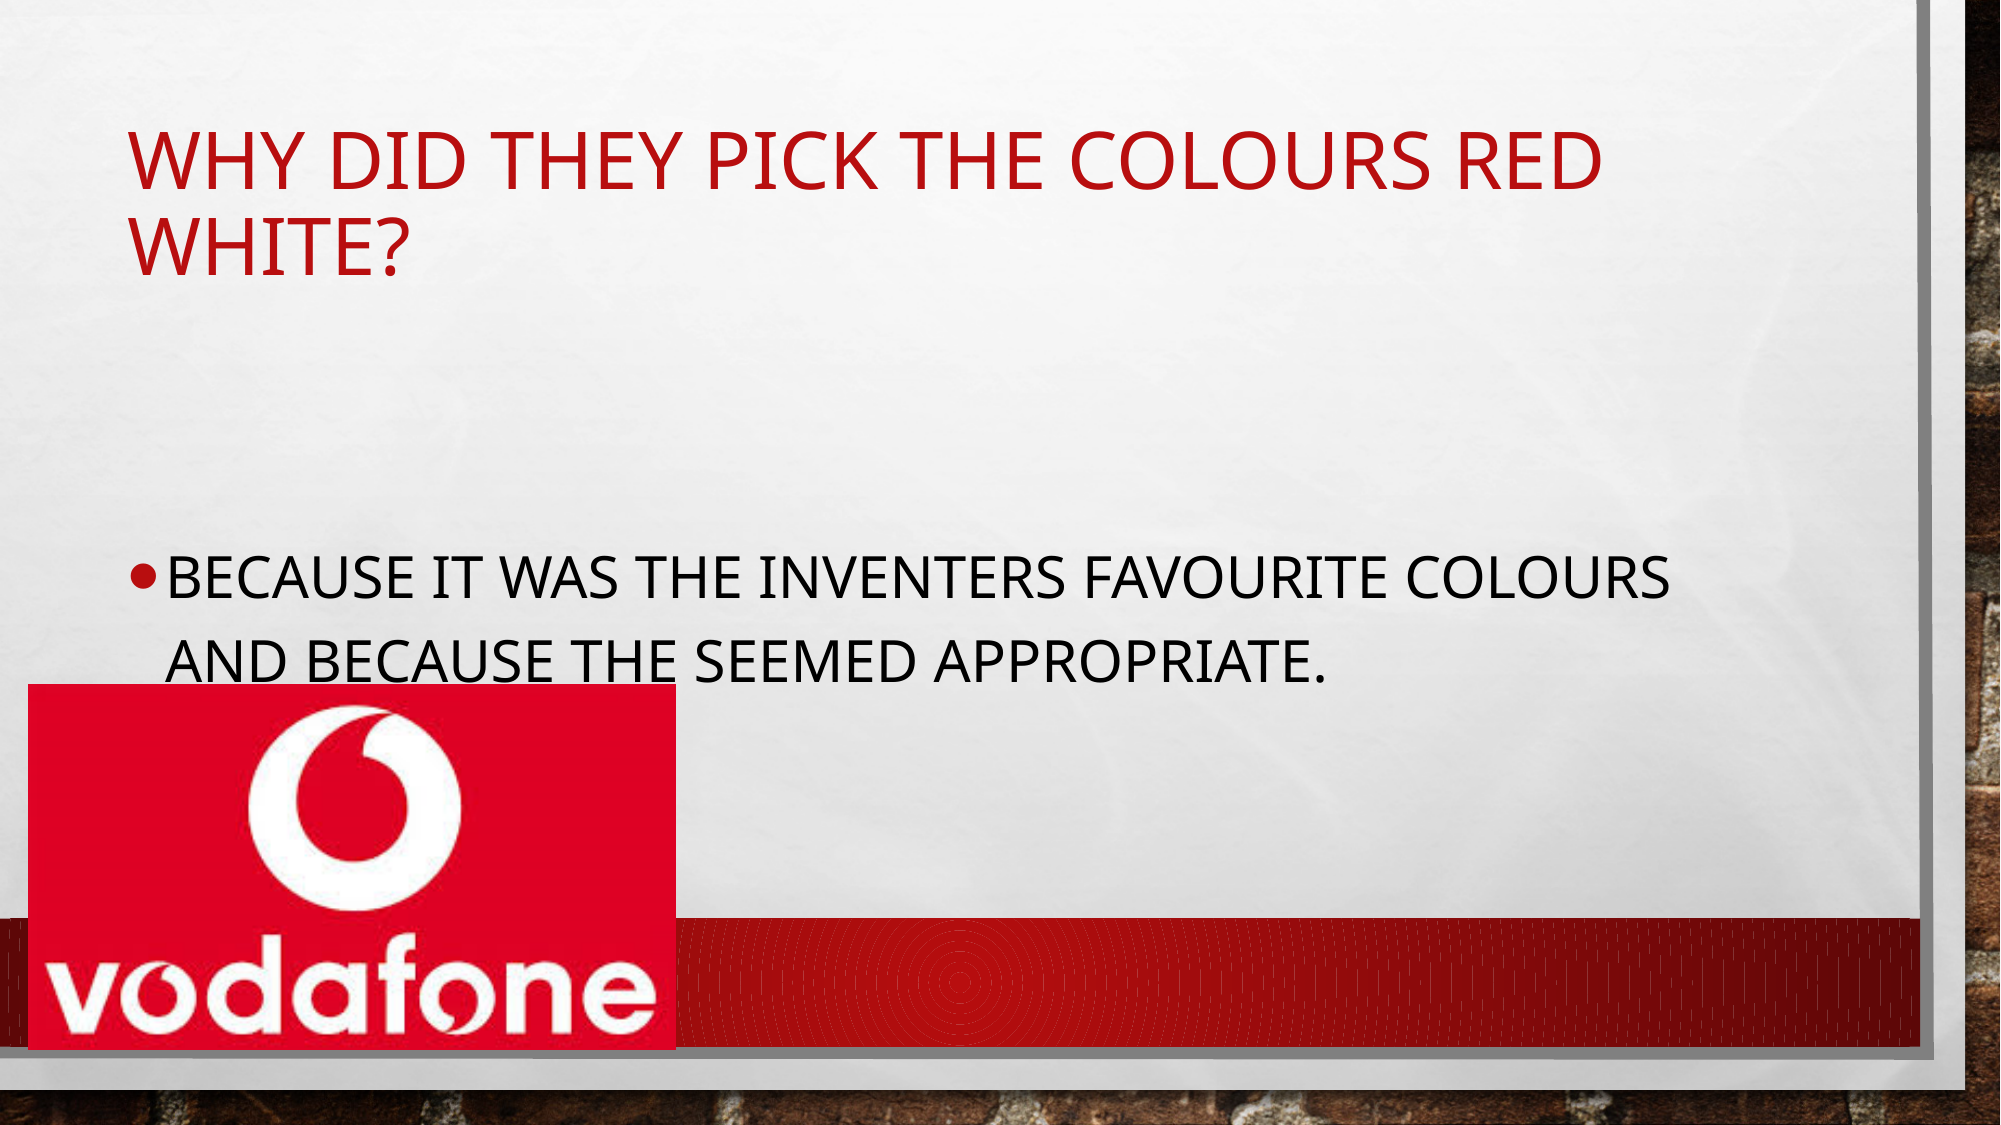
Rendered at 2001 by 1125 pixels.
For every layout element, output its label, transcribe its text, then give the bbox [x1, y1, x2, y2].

picture [28, 684, 676, 1051]
title Why did they pick the colours red white? [112, 112, 1818, 302]
picture [0, 0, 2000, 1125]
list Because it was the inventers favourite colours and because the seemed appropriate. [112, 338, 1818, 882]
